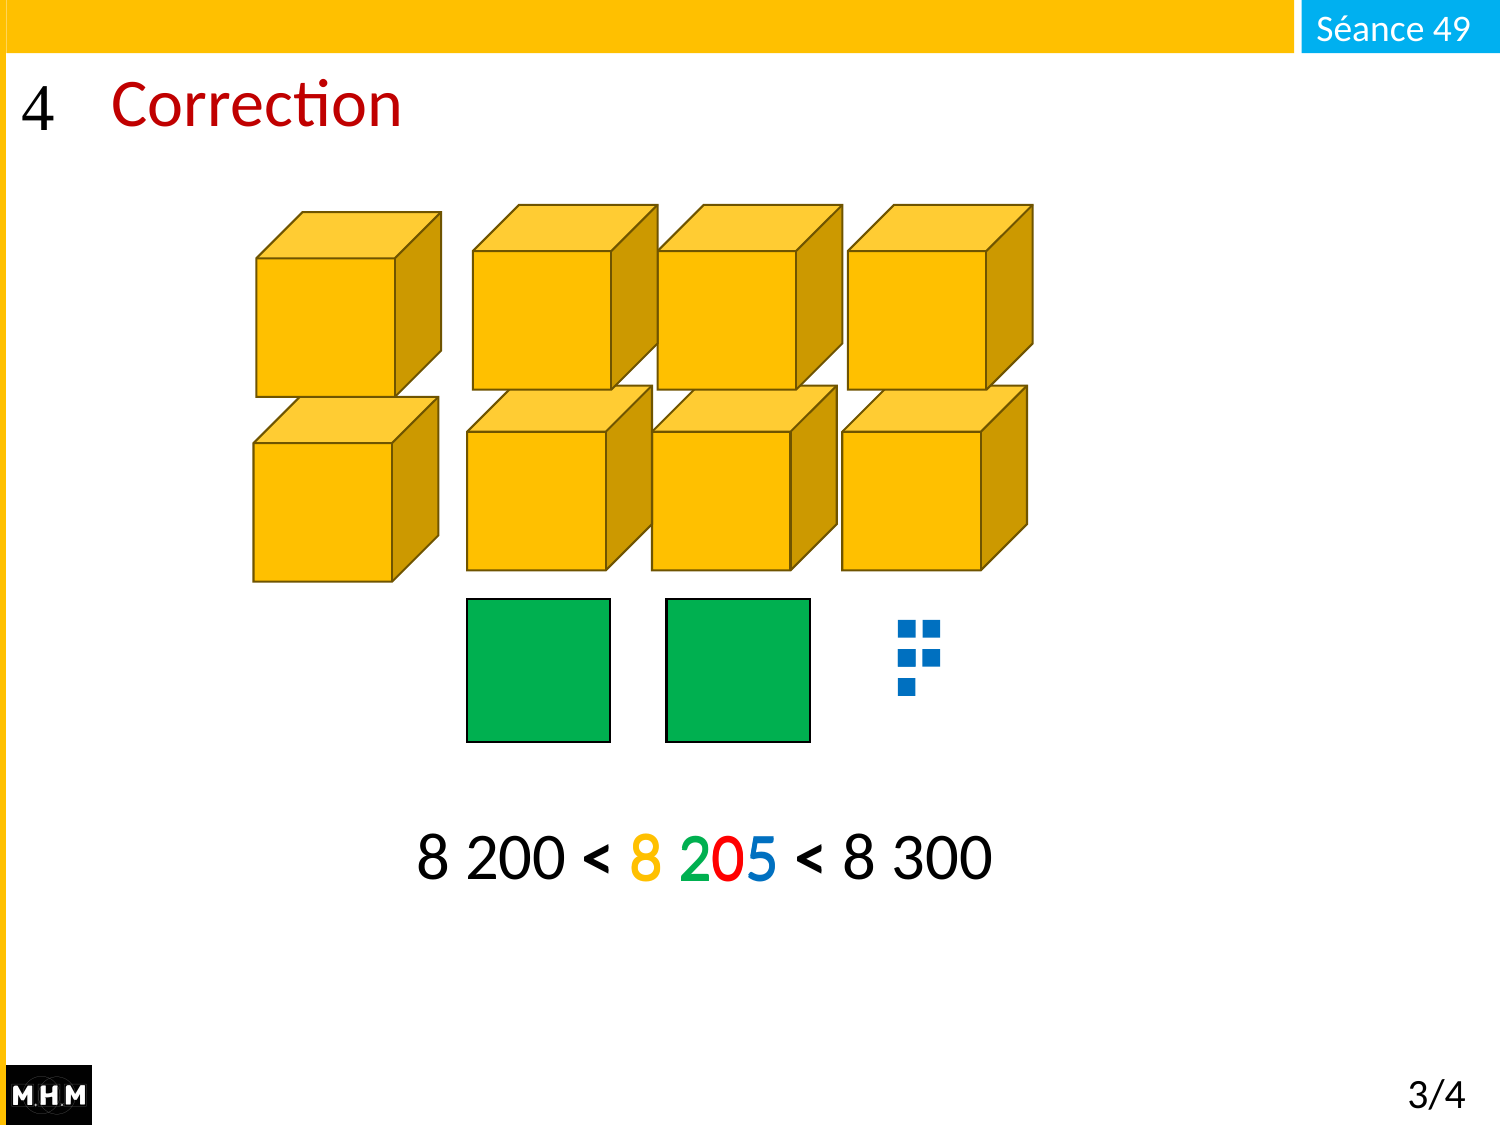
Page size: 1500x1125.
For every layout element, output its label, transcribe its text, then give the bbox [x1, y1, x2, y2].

text_box [466, 384, 654, 572]
text_box [471, 203, 659, 391]
title Correction [96, 60, 1391, 150]
list 3/4 [1373, 1064, 1500, 1125]
text_box [897, 677, 916, 697]
text_box [897, 619, 917, 639]
text_box [656, 203, 844, 391]
text_box [841, 384, 1029, 572]
text_box [921, 648, 941, 668]
picture [6, 1065, 92, 1125]
text_box [897, 648, 917, 668]
text_box 8 200 < 8 205 < 8 300 [401, 805, 1038, 900]
text_box [922, 619, 941, 639]
text_box [665, 598, 811, 743]
text_box [650, 384, 838, 572]
text_box [252, 395, 440, 583]
text_box [846, 203, 1034, 391]
text_box [255, 211, 443, 398]
text_box [466, 598, 611, 743]
